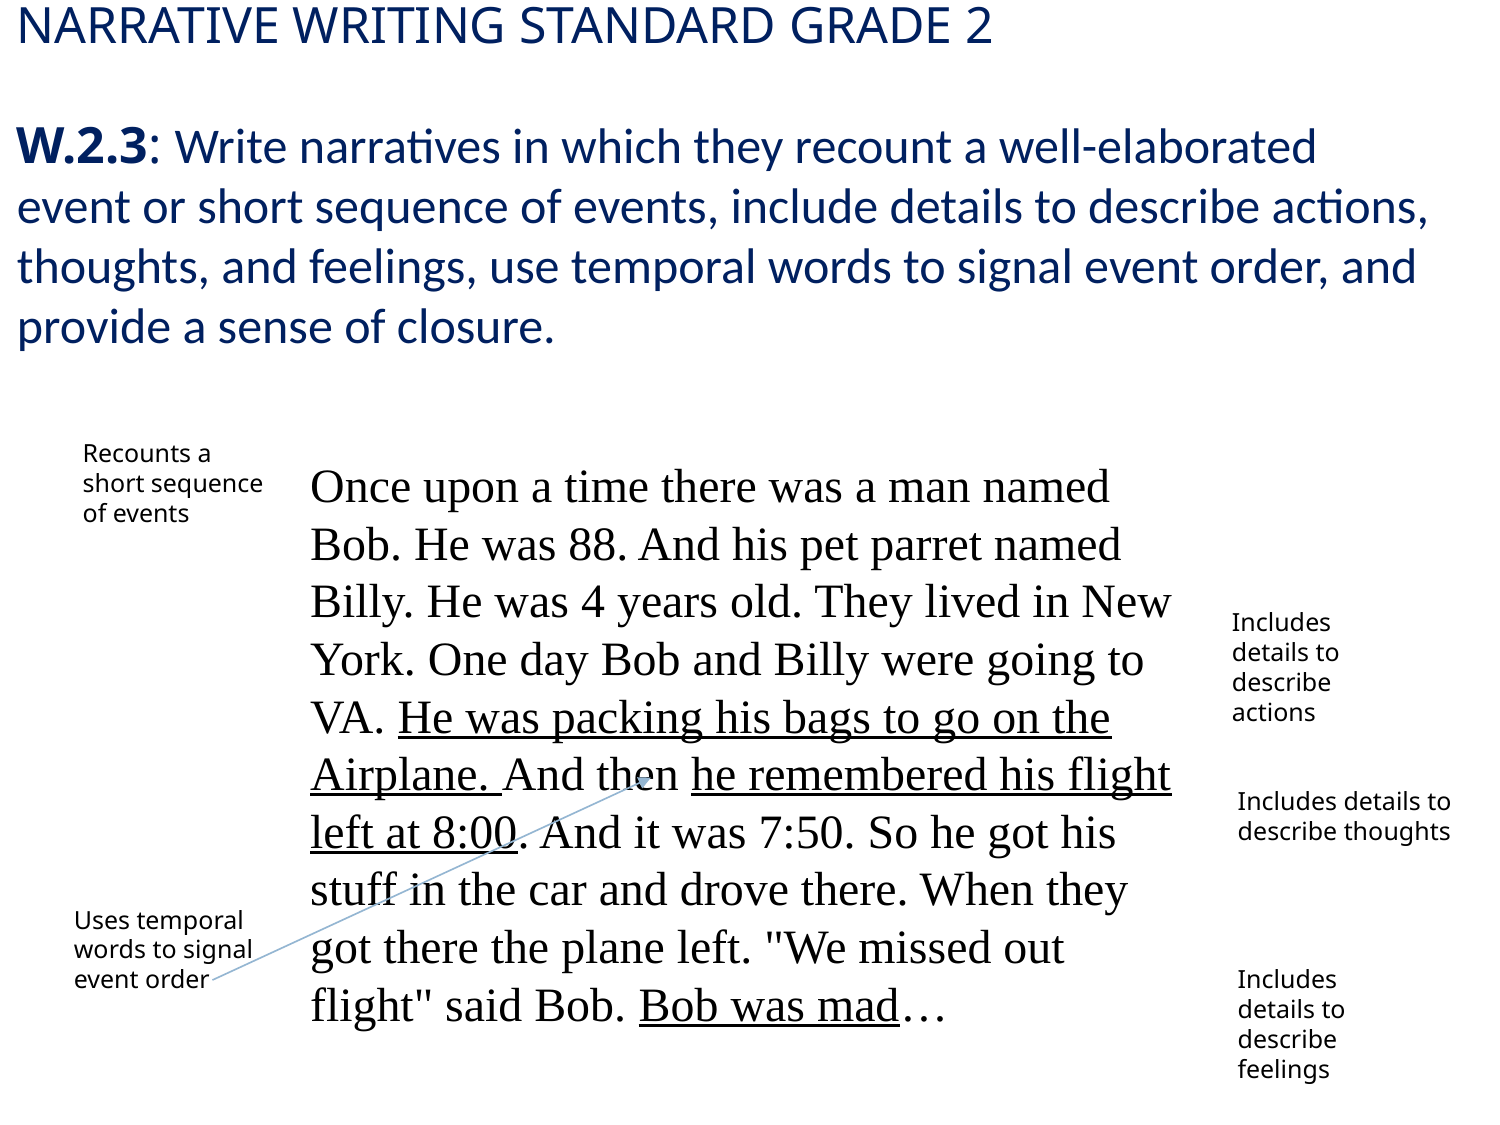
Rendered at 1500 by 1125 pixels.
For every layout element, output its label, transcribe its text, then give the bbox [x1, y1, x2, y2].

text_box Uses temporal words to signal event order [58, 896, 283, 1085]
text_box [212, 777, 652, 981]
text_box Recounts a short sequence of events [67, 430, 296, 529]
text_box NARRATIVE WRITING STANDARD GRADE 2 W.2.3: Write narratives in which they recount a well-elaborated event or short sequence of events, include details to describe actions, thoughts, and feelings, use temporal words to signal event order, and provide a sense of closure. [2, 0, 1452, 361]
text_box Includes details to describe actions [1216, 599, 1429, 761]
text_box Includes details to describe feelings [1222, 956, 1429, 1125]
text_box Includes details to describe thoughts [1222, 777, 1470, 902]
list Once upon a time there was a man named Bob. He was 88. And his pet parret named Billy. He was 4 years old. They lived in New York. One day Bob and Billy were going to VA. He was packing his bags to go on the Airplane. And then he remembered his flight left at 8:00. And it was 7:50. So he got his stuff in the car and drove there. When they got there the plane left. "We missed out flight" said Bob. Bob was mad… [295, 447, 1196, 1072]
